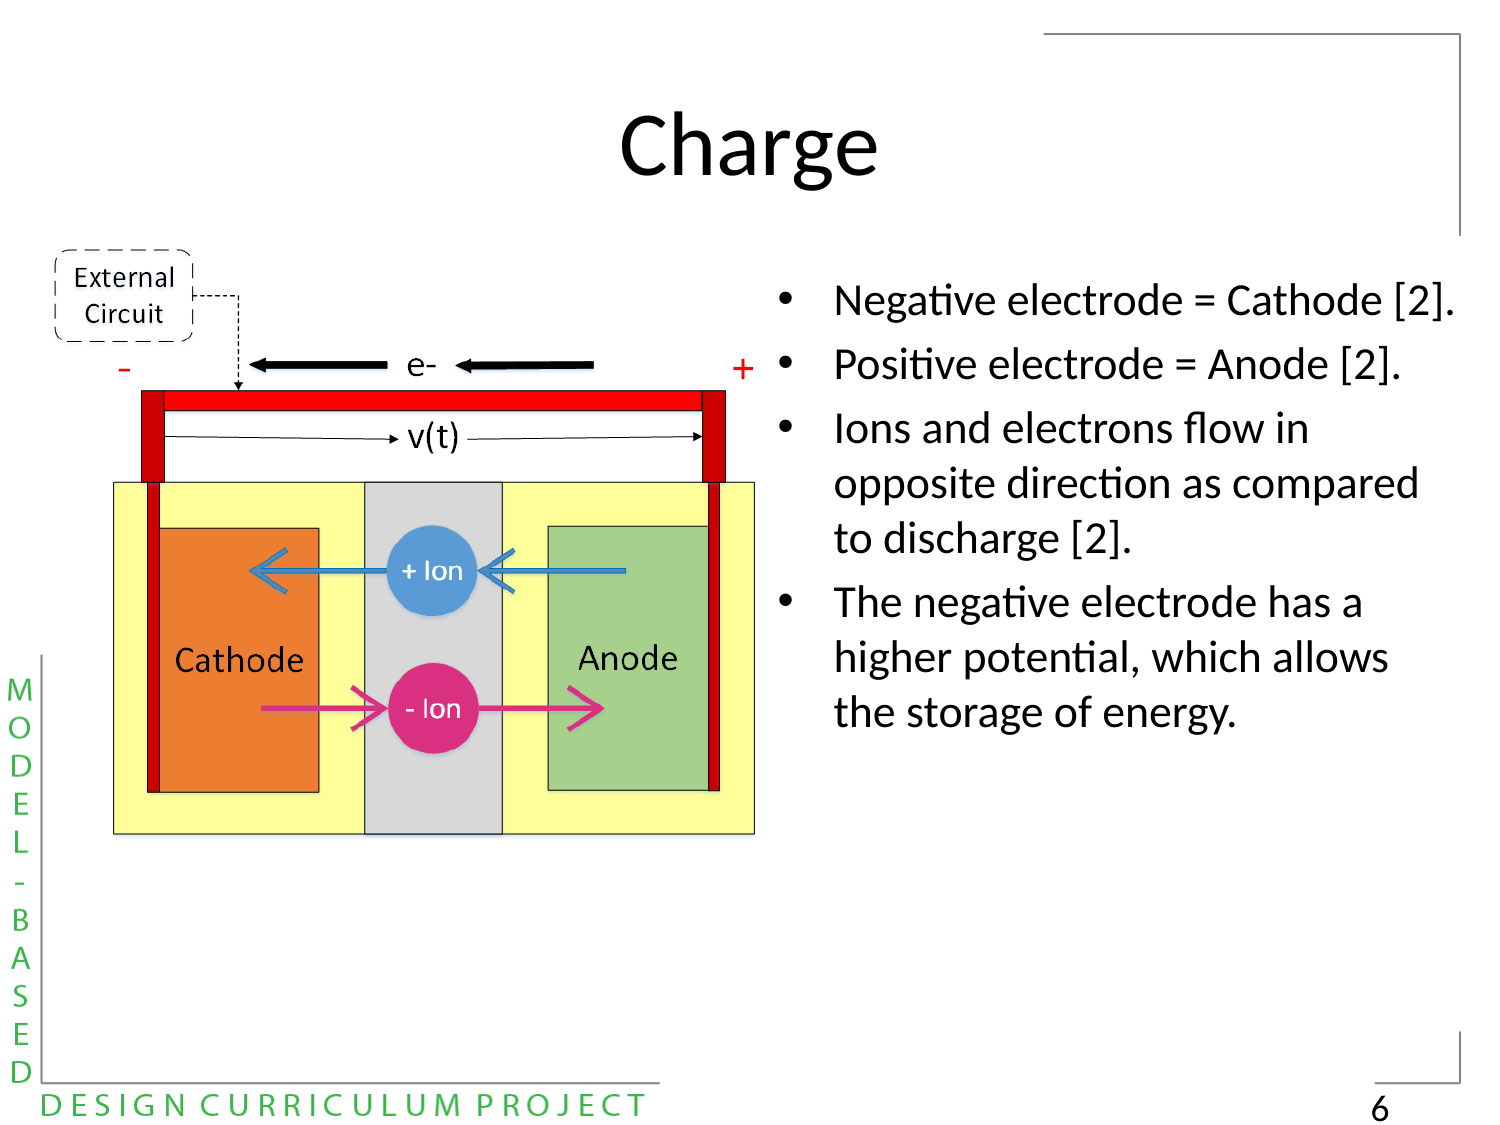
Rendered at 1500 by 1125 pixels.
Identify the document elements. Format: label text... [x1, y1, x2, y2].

title Charge [75, 45, 1425, 233]
list Negative electrode = Cathode [2]. Positive electrode = Anode [2]. Ions and electrons flow in opposite direction as compared to discharge [2]. The negative electrode has a higher potential, which allows the storage of energy. [762, 262, 1475, 1005]
picture [0, 0, 1500, 1125]
